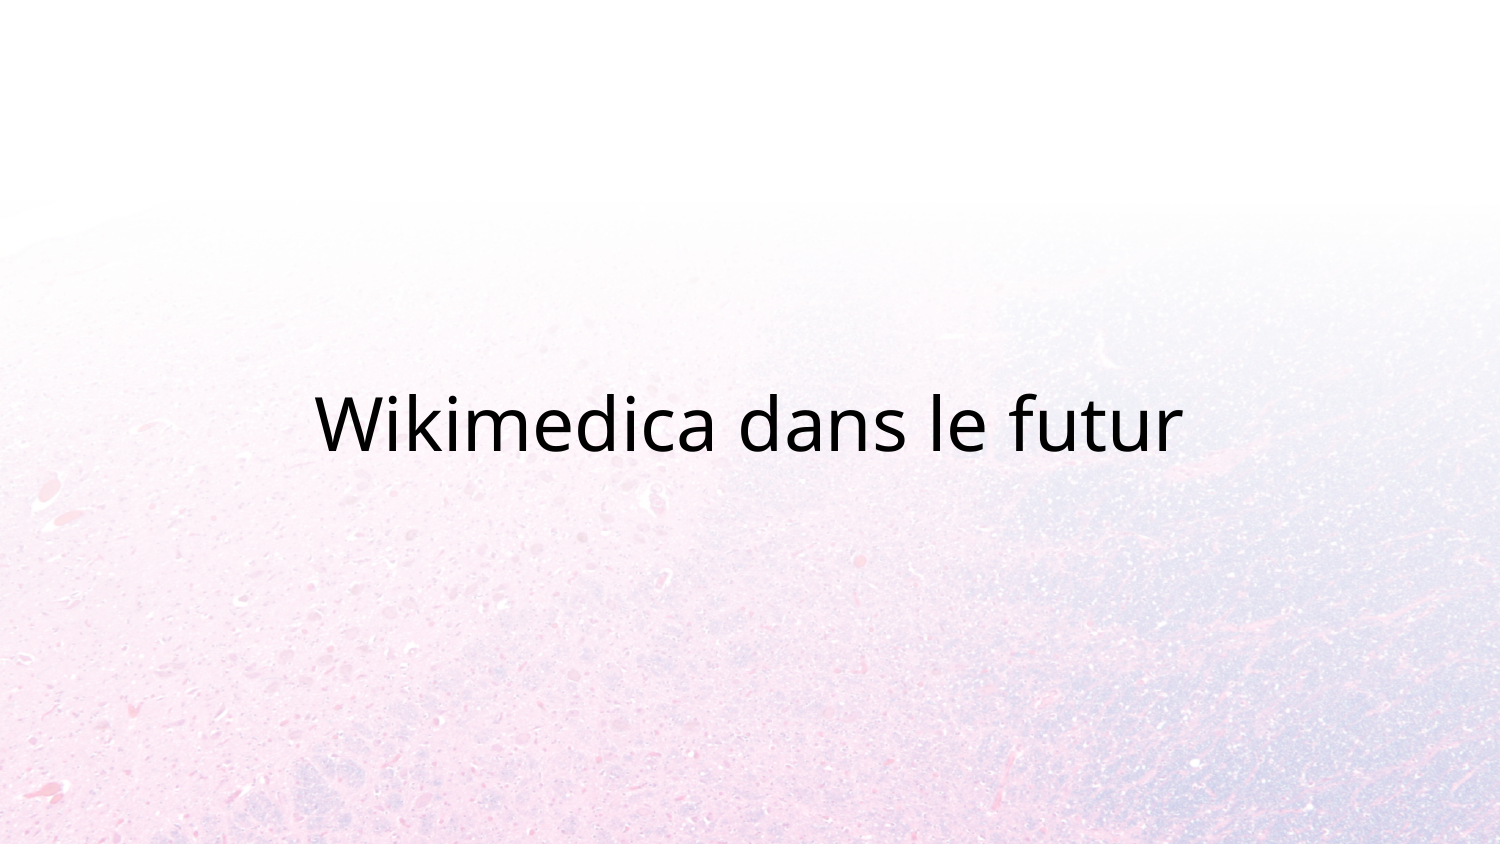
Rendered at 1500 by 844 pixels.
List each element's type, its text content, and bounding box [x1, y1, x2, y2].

title Wikimedica dans le futur [51, 352, 1449, 491]
picture [0, 0, 1500, 844]
